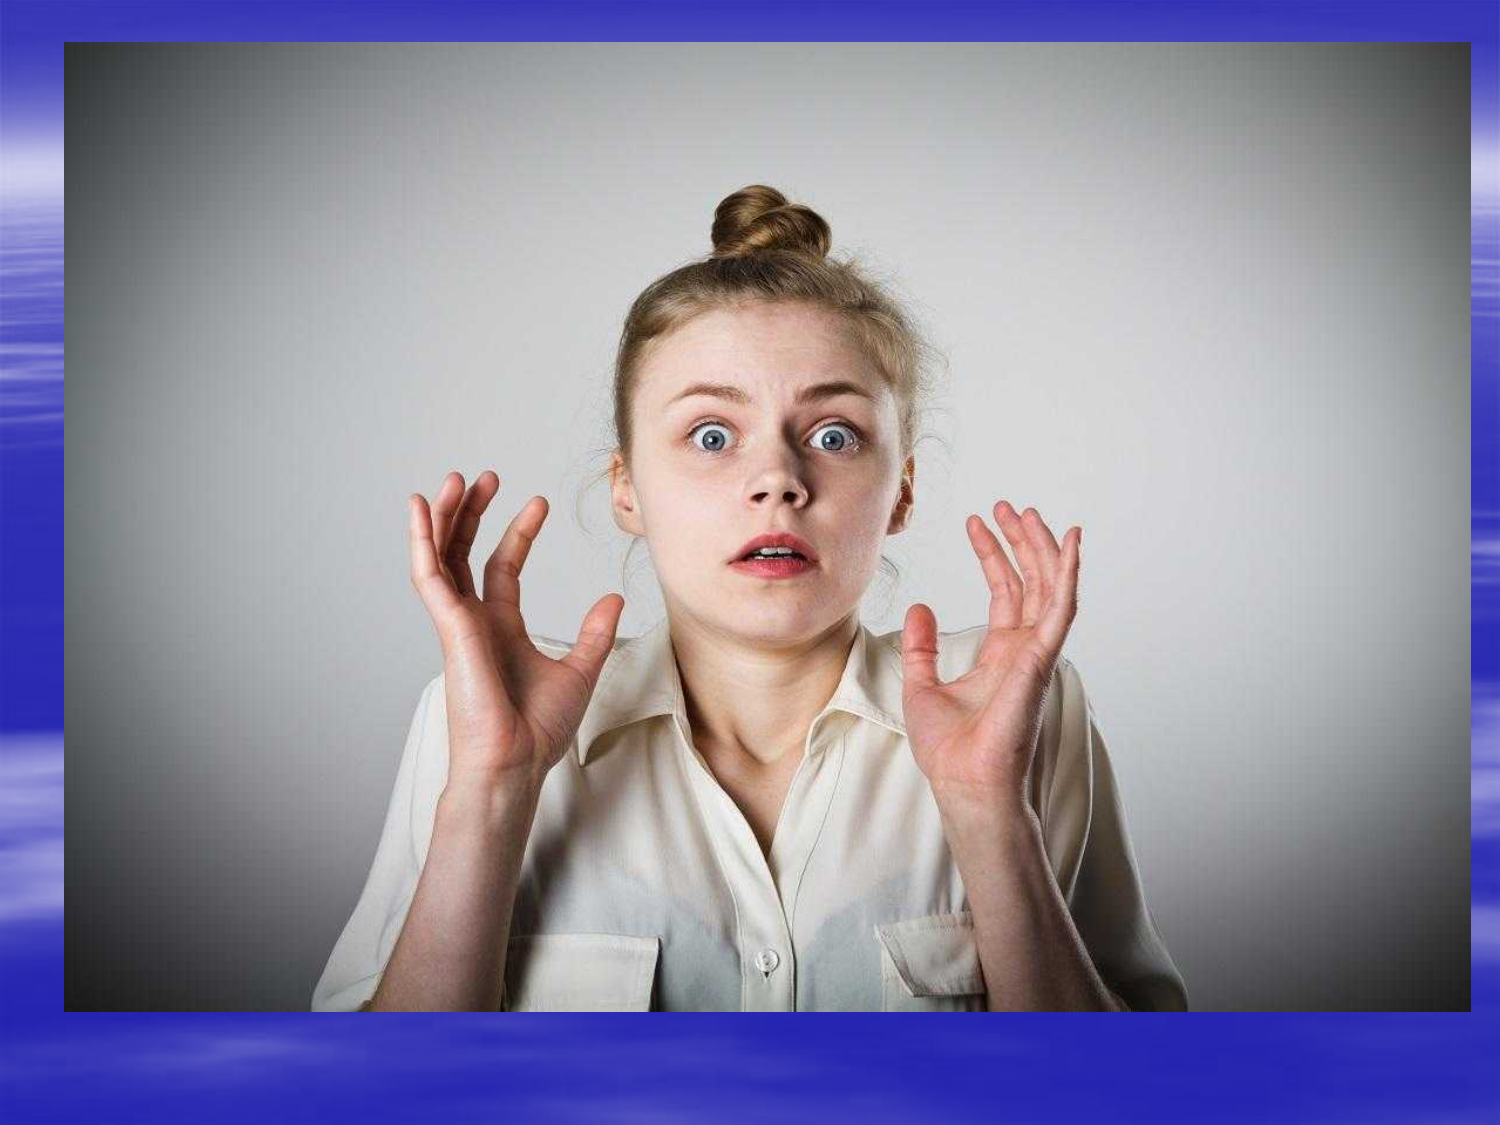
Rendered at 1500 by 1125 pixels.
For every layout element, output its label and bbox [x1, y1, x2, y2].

picture [64, 42, 1471, 1012]
